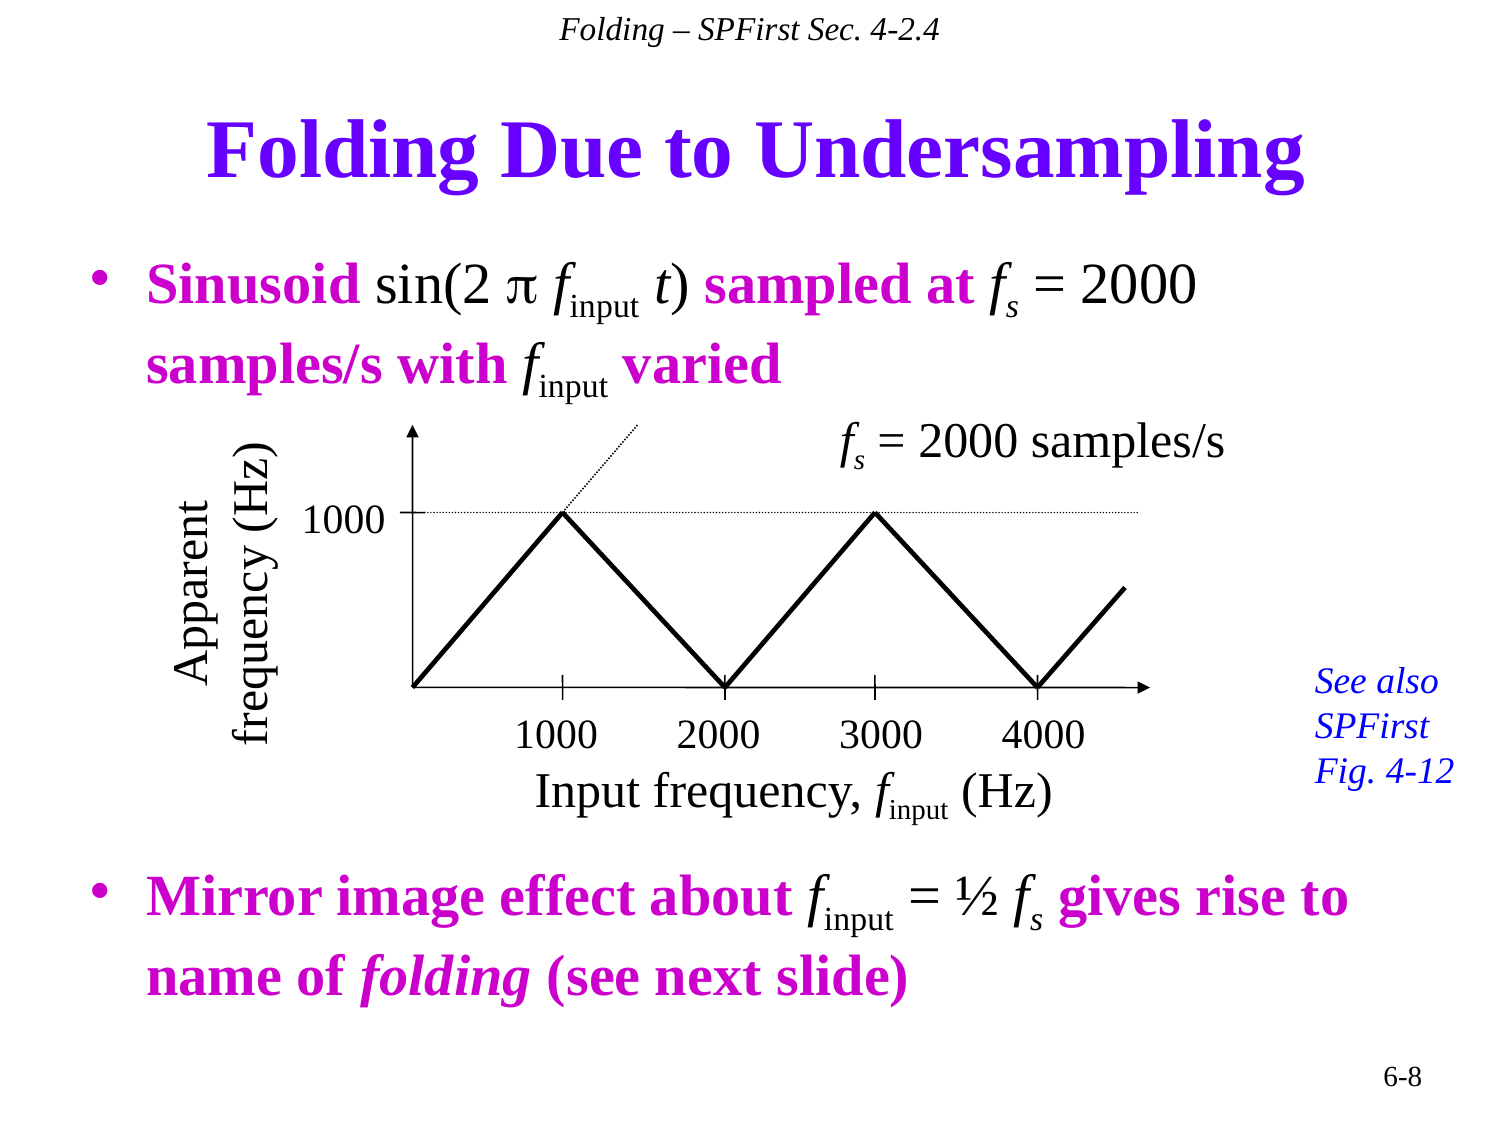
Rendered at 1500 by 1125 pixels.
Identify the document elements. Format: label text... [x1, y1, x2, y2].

text_box See also SPFirst Fig. 4-12 [1299, 648, 1500, 799]
title Folding Due to Undersampling [75, 55, 1438, 238]
text_box Folding – SPFirst Sec. 4-2.4 [0, 0, 1500, 55]
text_box Mirror image effect about finput = ½ fs gives rise to name of folding (see next slide) [75, 849, 1375, 1050]
slide_number 6-8 [1124, 1049, 1438, 1125]
list Sinusoid sin(2  finput t) sampled at fs = 2000 samples/s with finput varied [75, 237, 1375, 400]
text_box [149, 399, 1251, 826]
